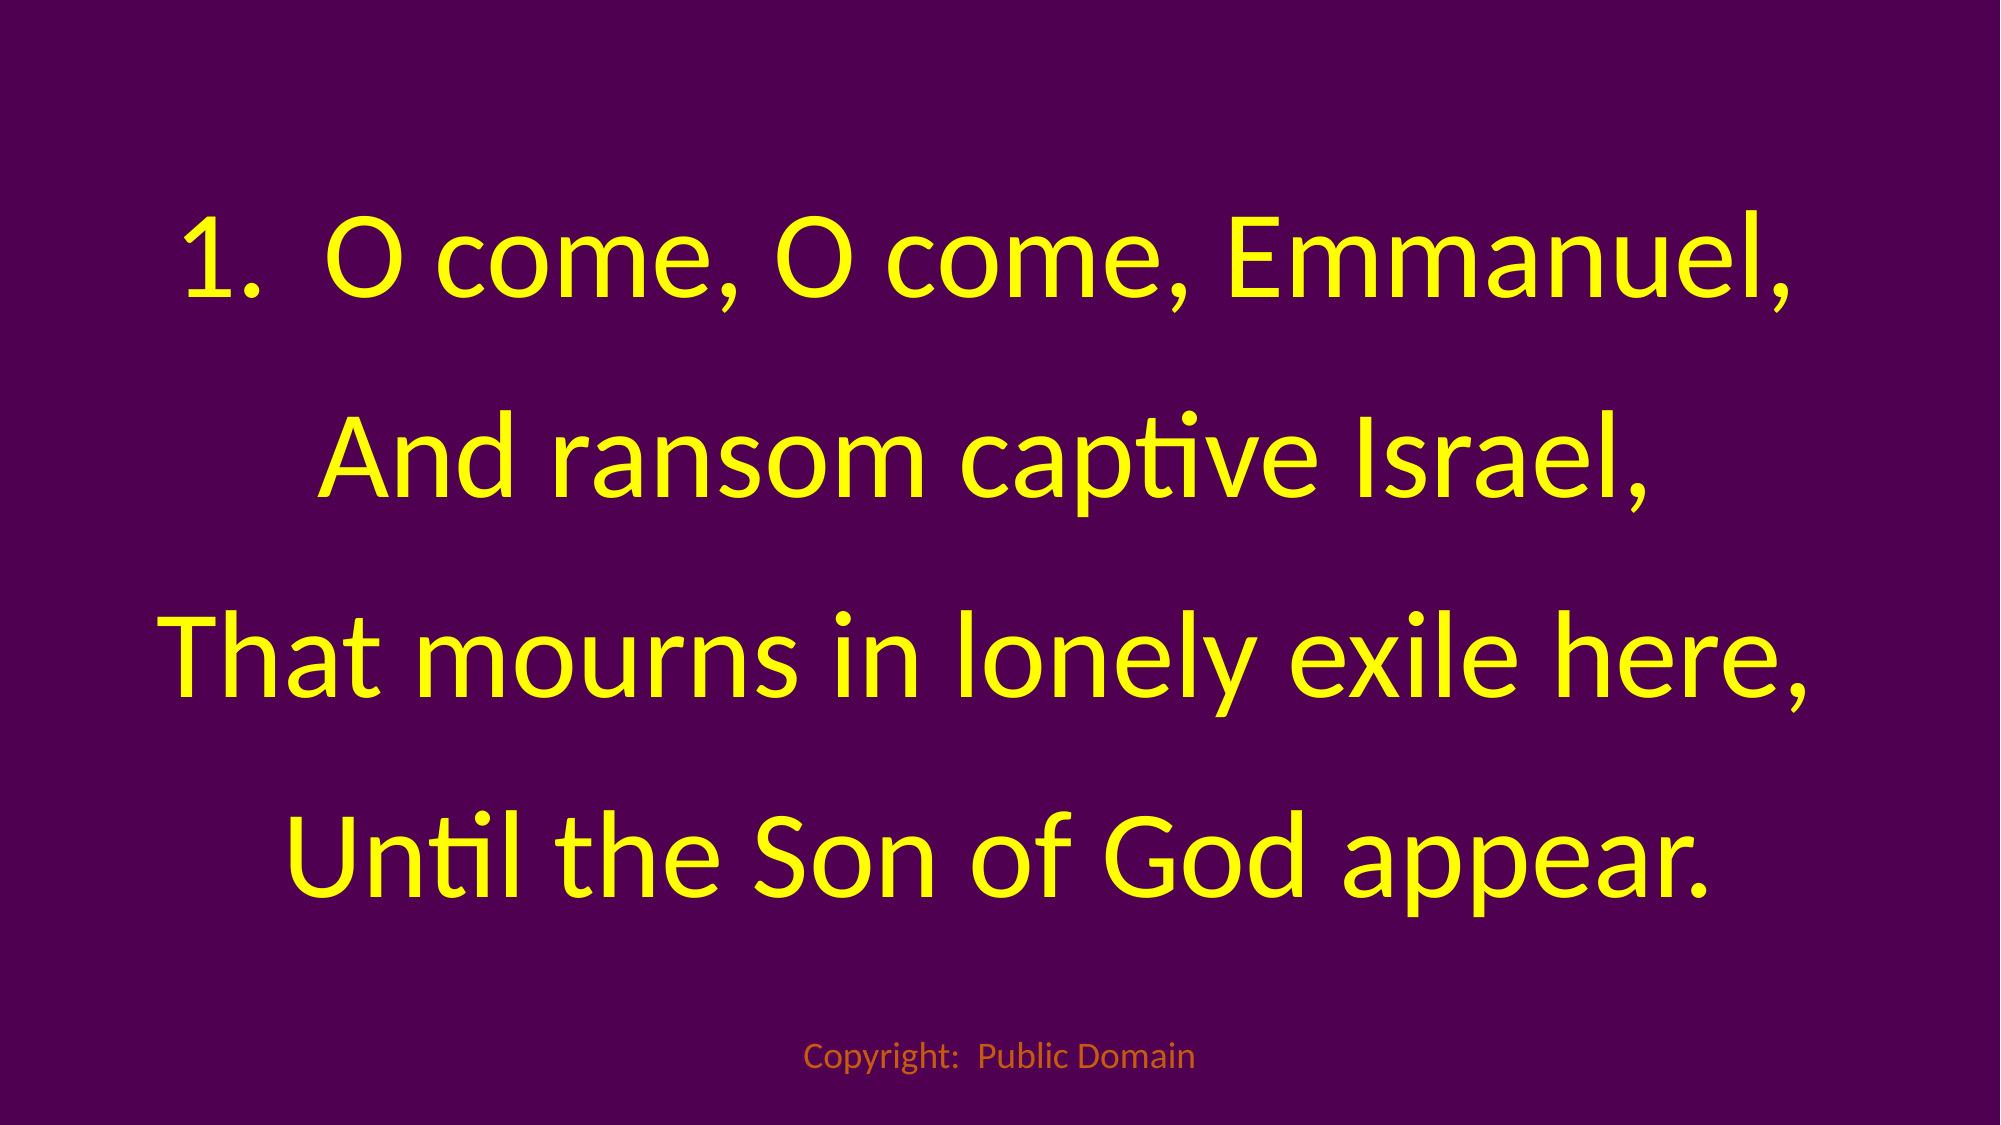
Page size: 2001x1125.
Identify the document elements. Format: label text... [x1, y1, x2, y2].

text_box Copyright: Public Domain [26, 1023, 1973, 1083]
text_box O come, O come, Emmanuel, And ransom captive Israel, That mourns in lonely exile here, Until the Son of God appear. [0, 164, 2000, 930]
